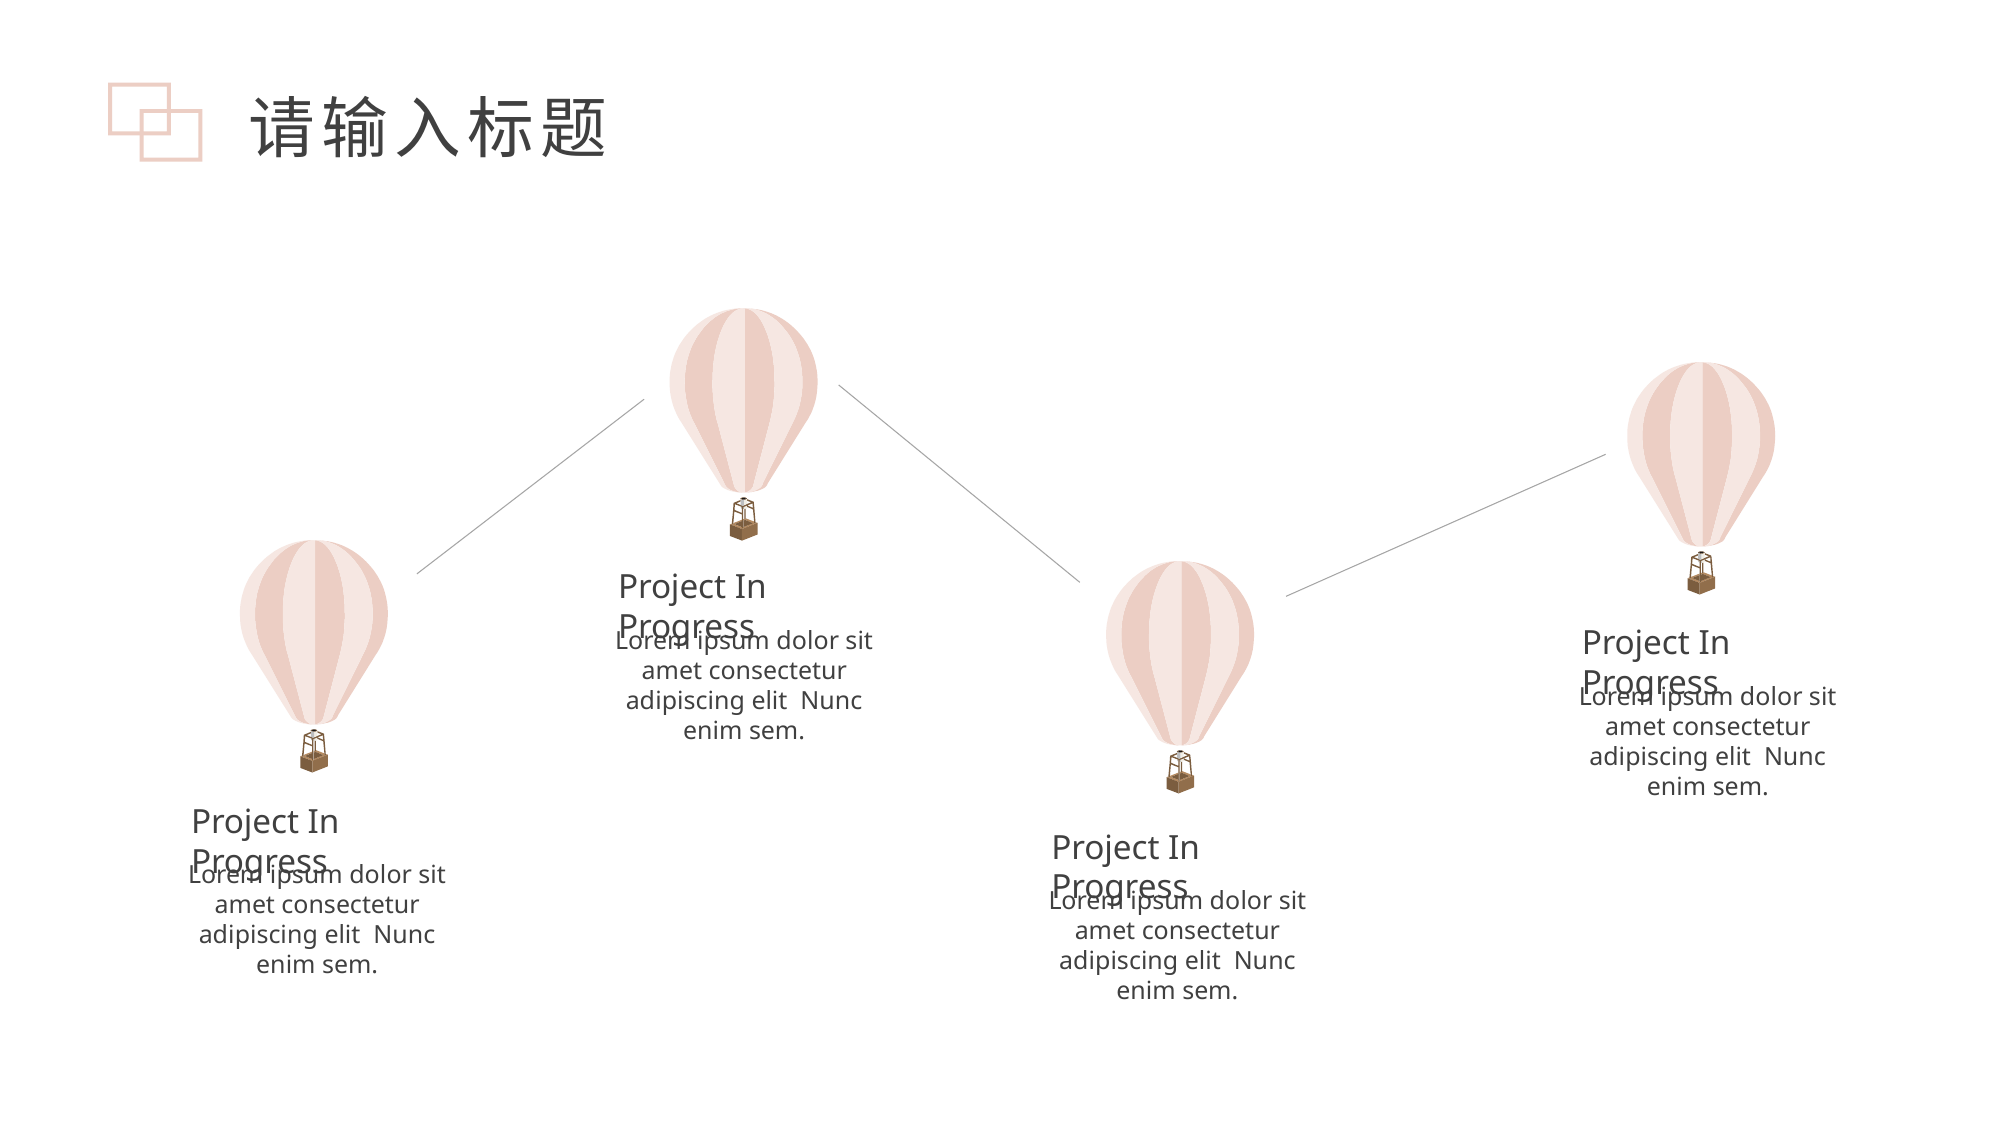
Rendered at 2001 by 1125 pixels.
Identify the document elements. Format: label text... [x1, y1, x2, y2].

text_box Project In Progress [588, 560, 906, 650]
text_box 请输入标题 [233, 78, 891, 174]
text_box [1627, 362, 1776, 595]
text_box Lorem ipsum dolor sit amet consectetur adipiscing elit Nunc enim sem. [158, 851, 477, 986]
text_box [108, 82, 203, 162]
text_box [1285, 454, 1606, 597]
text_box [669, 308, 818, 541]
text_box Lorem ipsum dolor sit amet consectetur adipiscing elit Nunc enim sem. [1549, 673, 1867, 808]
text_box Lorem ipsum dolor sit amet consectetur adipiscing elit Nunc enim sem. [1018, 877, 1337, 1012]
text_box Project In Progress [161, 795, 479, 885]
text_box Project In Progress [1551, 617, 1870, 706]
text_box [1106, 560, 1255, 794]
text_box Project In Progress [1021, 821, 1340, 910]
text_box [239, 540, 388, 773]
text_box Lorem ipsum dolor sit amet consectetur adipiscing elit Nunc enim sem. [585, 617, 904, 752]
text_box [838, 384, 1080, 583]
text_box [416, 399, 645, 574]
